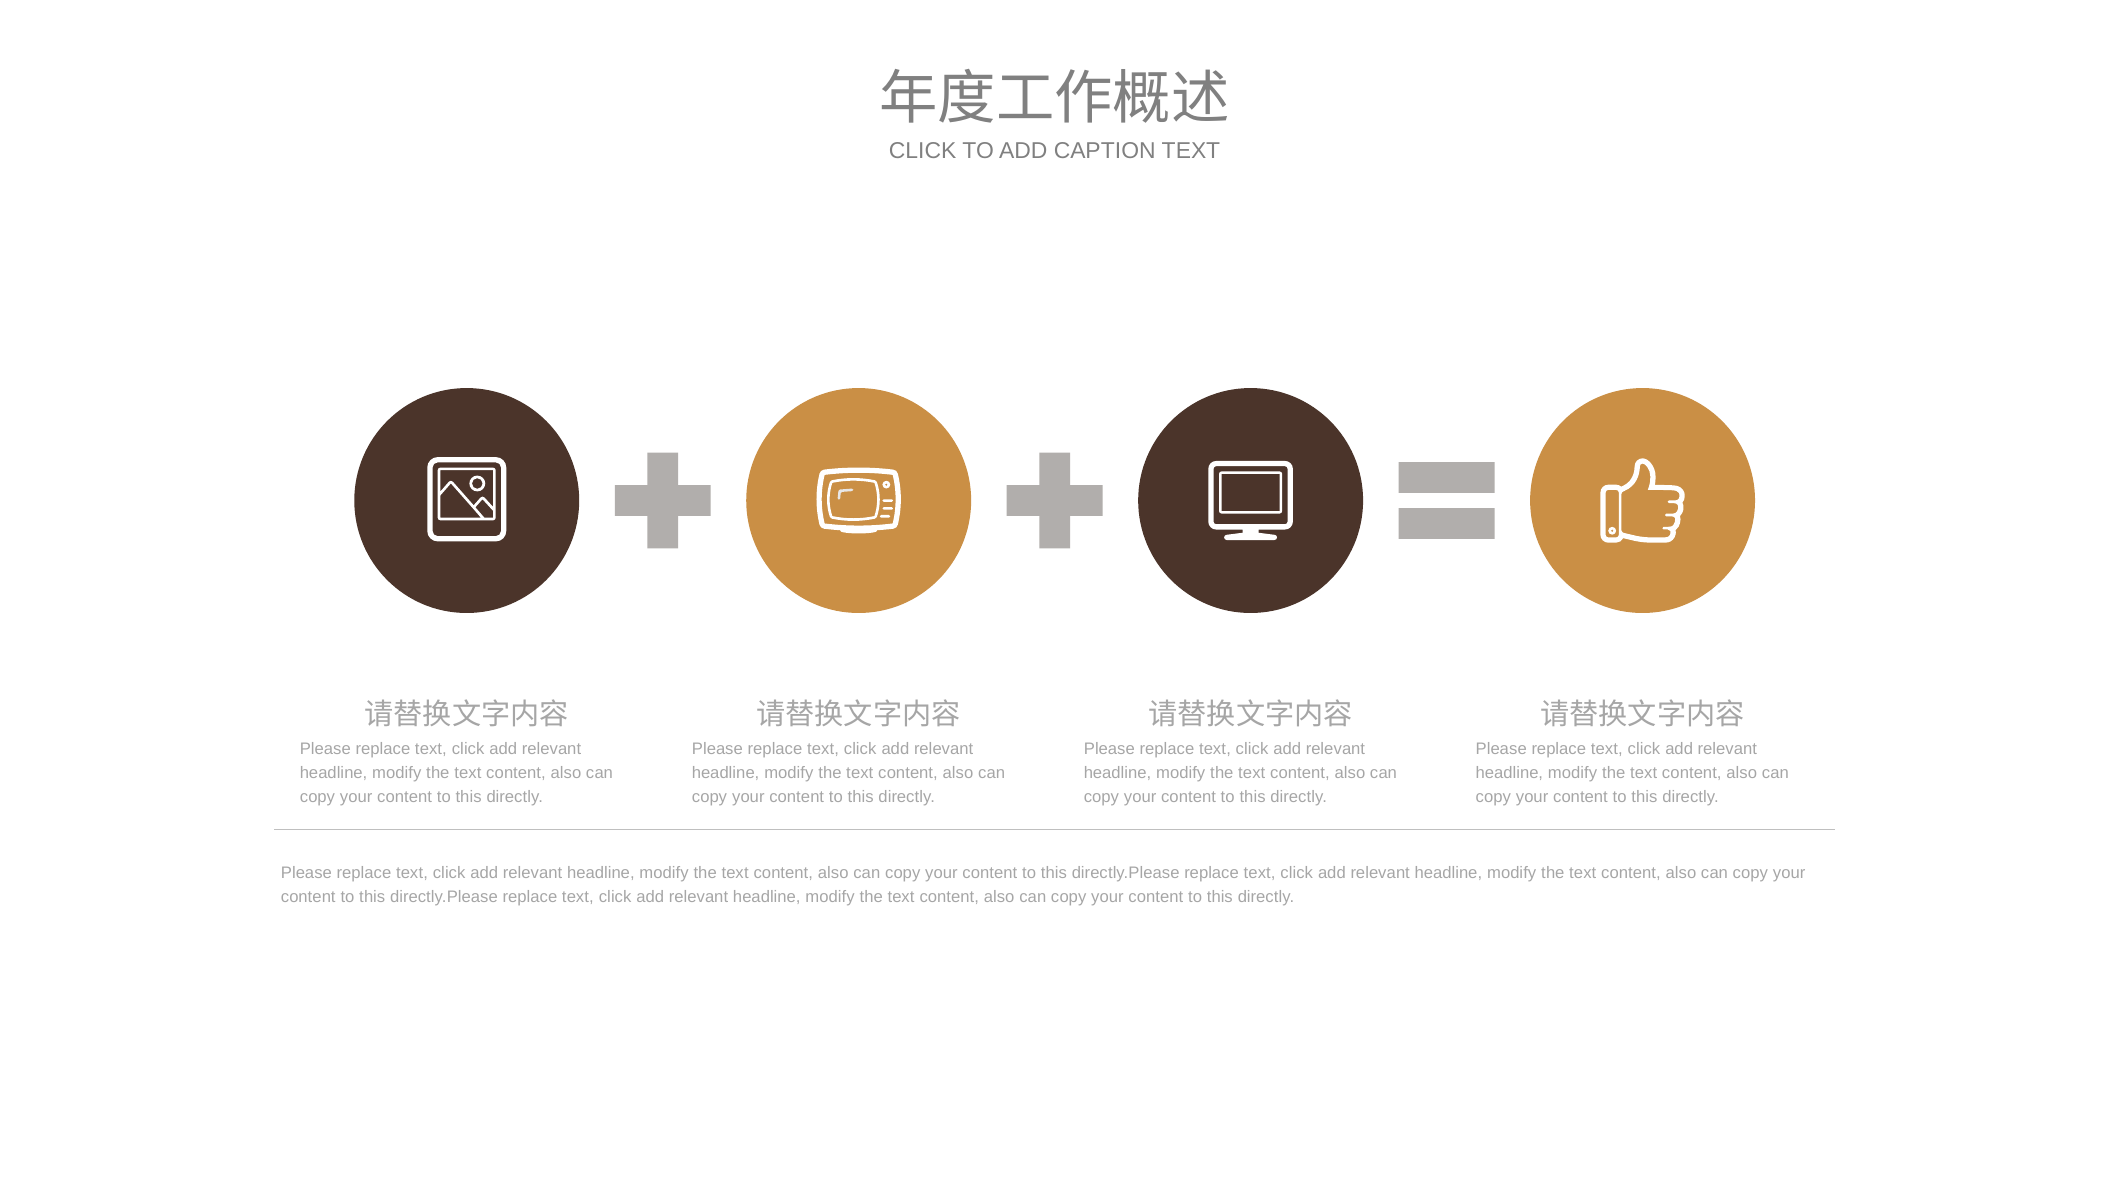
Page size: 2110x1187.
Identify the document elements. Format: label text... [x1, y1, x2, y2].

text_box Please replace text, click add relevant headline, modify the text content, also can copy your content to this directly.Please replace text, click add relevant headline, modify the text content, also can copy your content to this directly.Please replace text, click add relevant headline, modify the text content, also can copy your content to this directly. [280, 858, 1829, 907]
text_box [1083, 688, 1418, 805]
text_box 年度工作概述 [865, 60, 1245, 131]
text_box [1475, 688, 1810, 805]
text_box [691, 688, 1026, 805]
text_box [299, 688, 634, 805]
text_box CLICK TO ADD CAPTION TEXT [865, 135, 1245, 163]
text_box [354, 388, 1755, 613]
